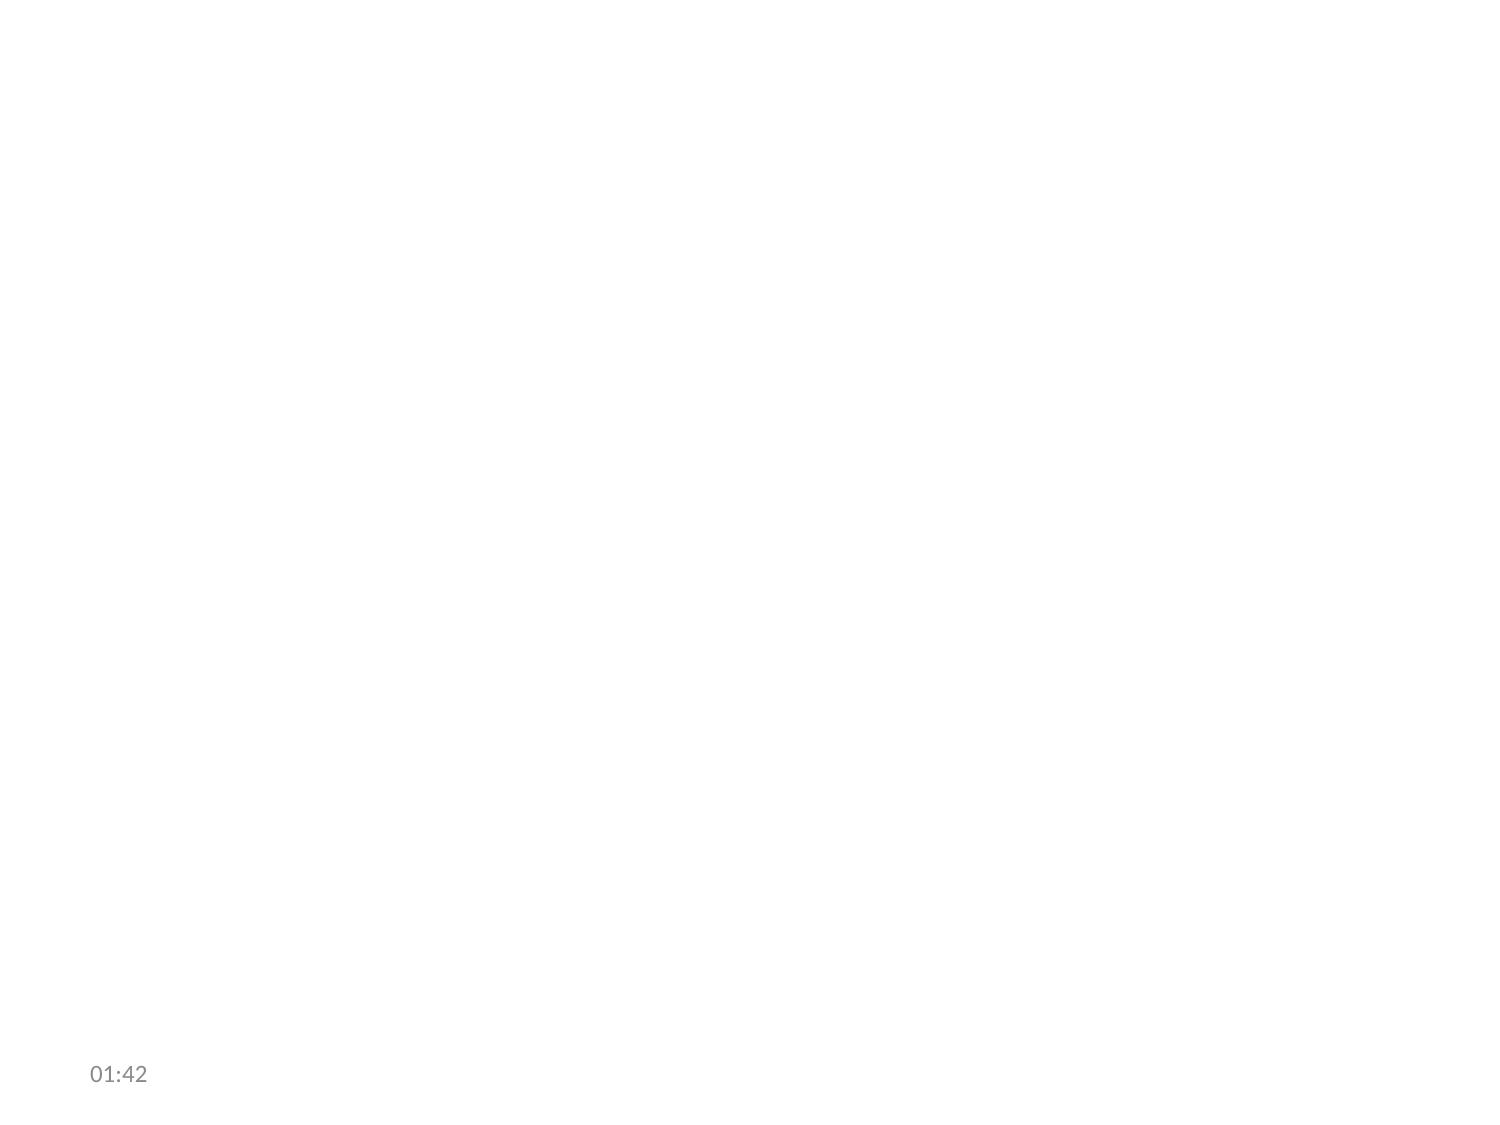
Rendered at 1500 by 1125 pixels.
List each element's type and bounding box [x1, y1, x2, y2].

slide_number [75, 1042, 425, 1103]
